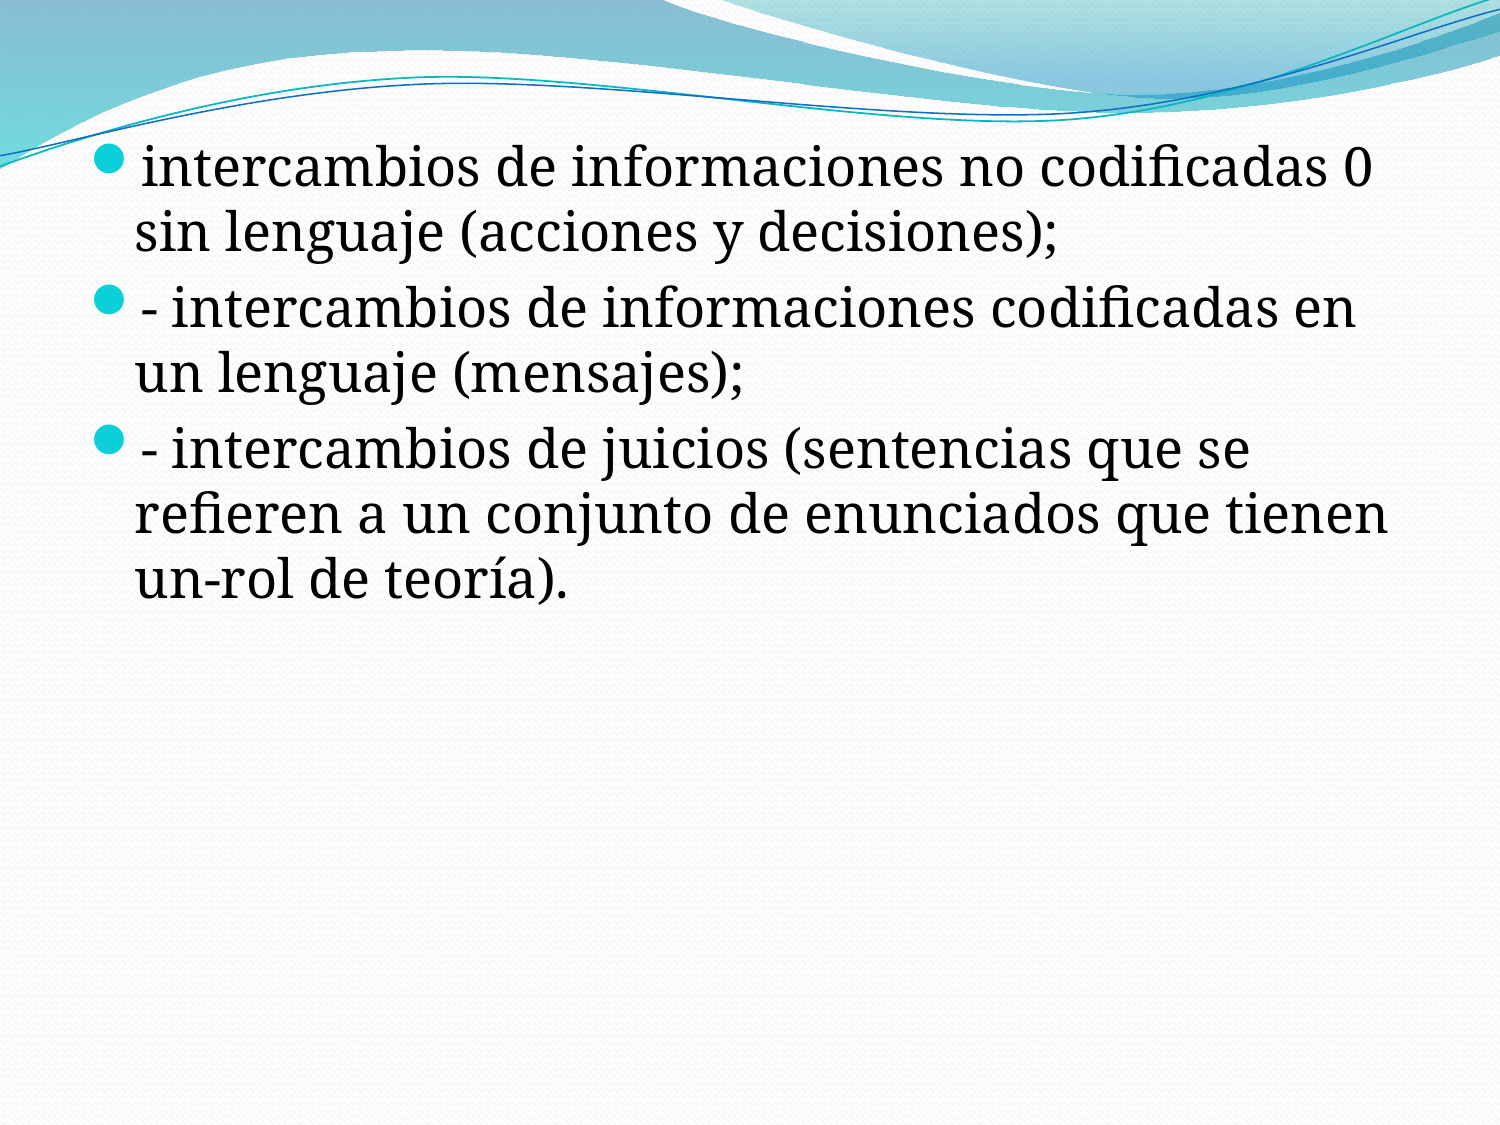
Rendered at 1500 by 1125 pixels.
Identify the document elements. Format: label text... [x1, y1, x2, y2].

list intercambios de informaciones no codificadas 0 sin lenguaje (acciones y decisiones); - intercambios de informaciones codificadas en un lenguaje (mensajes); - intercambios de juicios (sentencias que se refieren a un conjunto de enunciados que tienen un-rol de teoría). [75, 125, 1425, 1038]
